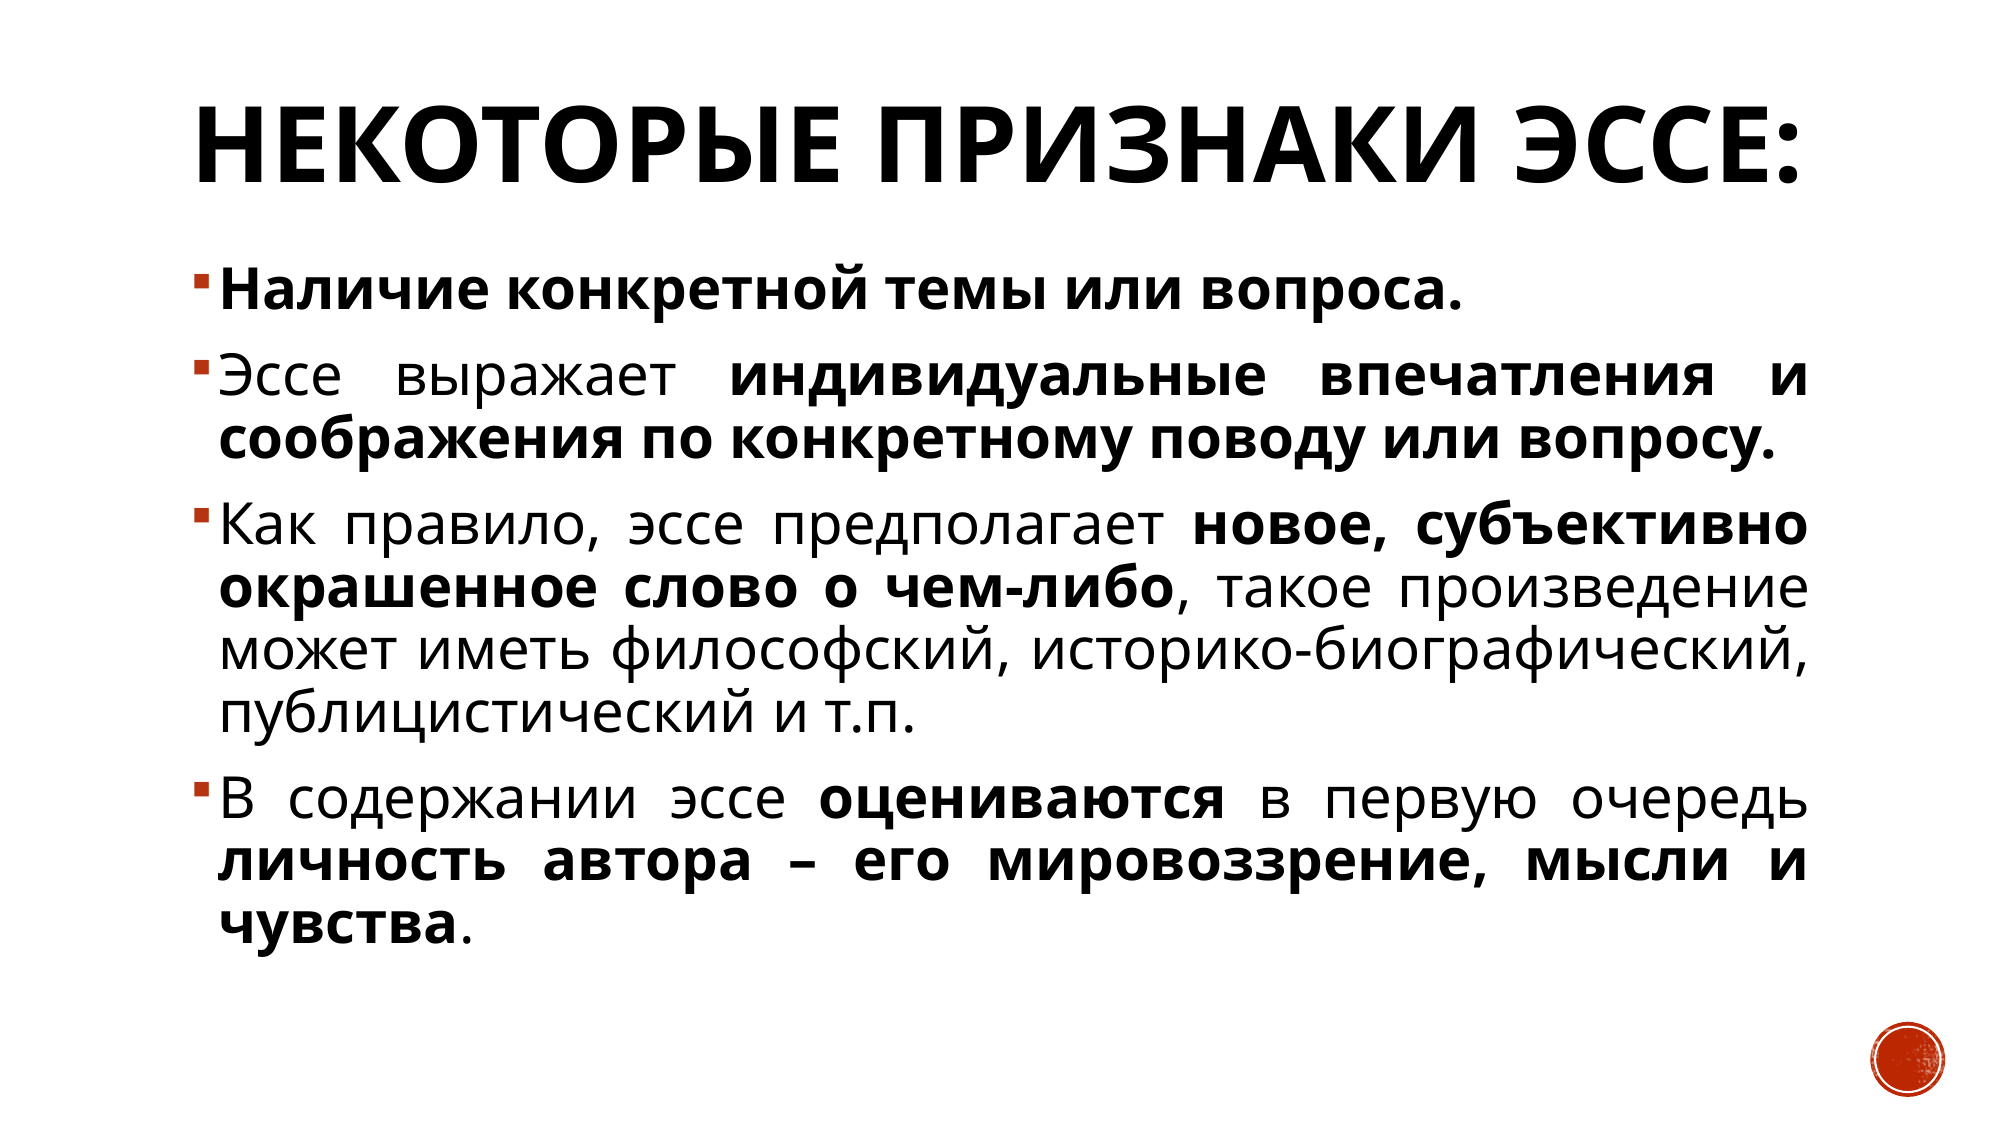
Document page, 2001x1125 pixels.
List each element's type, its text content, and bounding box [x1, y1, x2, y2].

list Наличие конкретной темы или вопроса. Эссе выражает индивидуальные впечатления и соображения по конкретному поводу или вопросу. Как правило, эссе предполагает новое, субъективно окрашенное слово о чем-либо, такое произведение может иметь философский, историко-биографический, публицистический и т.п. В содержании эссе оцениваются в первую очередь личность автора – его мировоззрение, мысли и чувства. [175, 252, 1826, 1013]
title Некоторые признаки эссе: [175, 79, 1826, 252]
